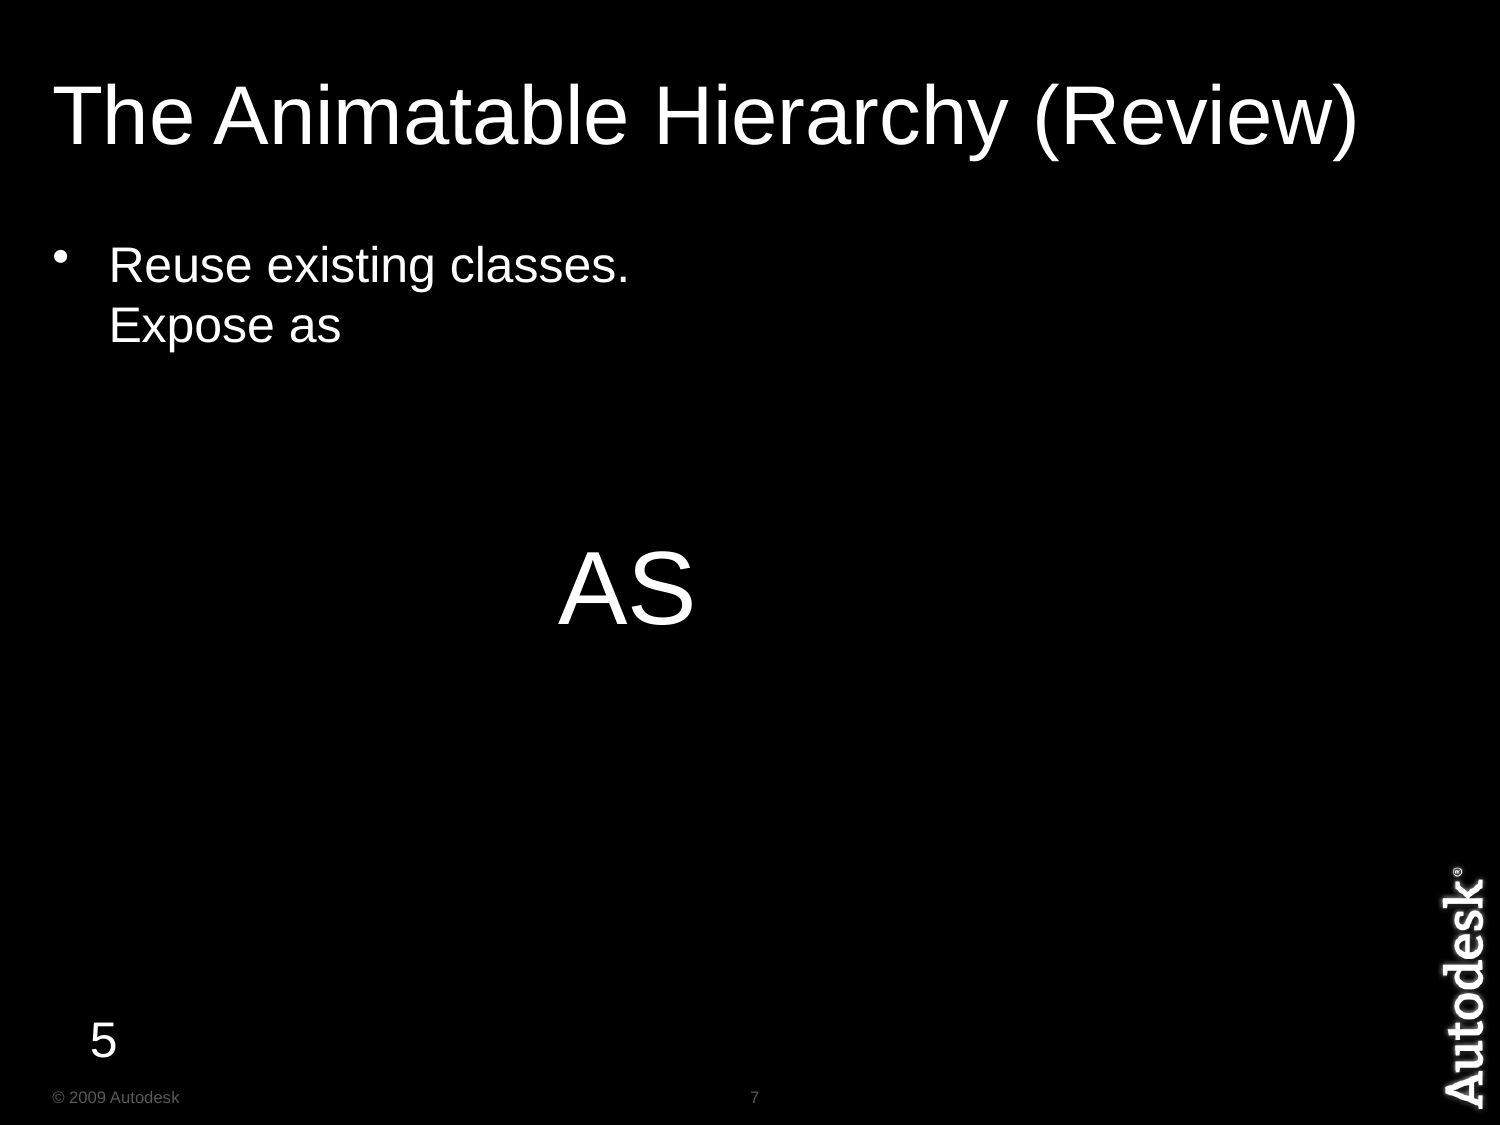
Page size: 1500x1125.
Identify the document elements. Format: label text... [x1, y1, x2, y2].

title The Animatable Hierarchy (Review) [52, 22, 1401, 211]
list Reuse existing classes. Expose as AS [52, 231, 1401, 1073]
text_box 5 [75, 999, 127, 1075]
picture [1402, 0, 1500, 1125]
